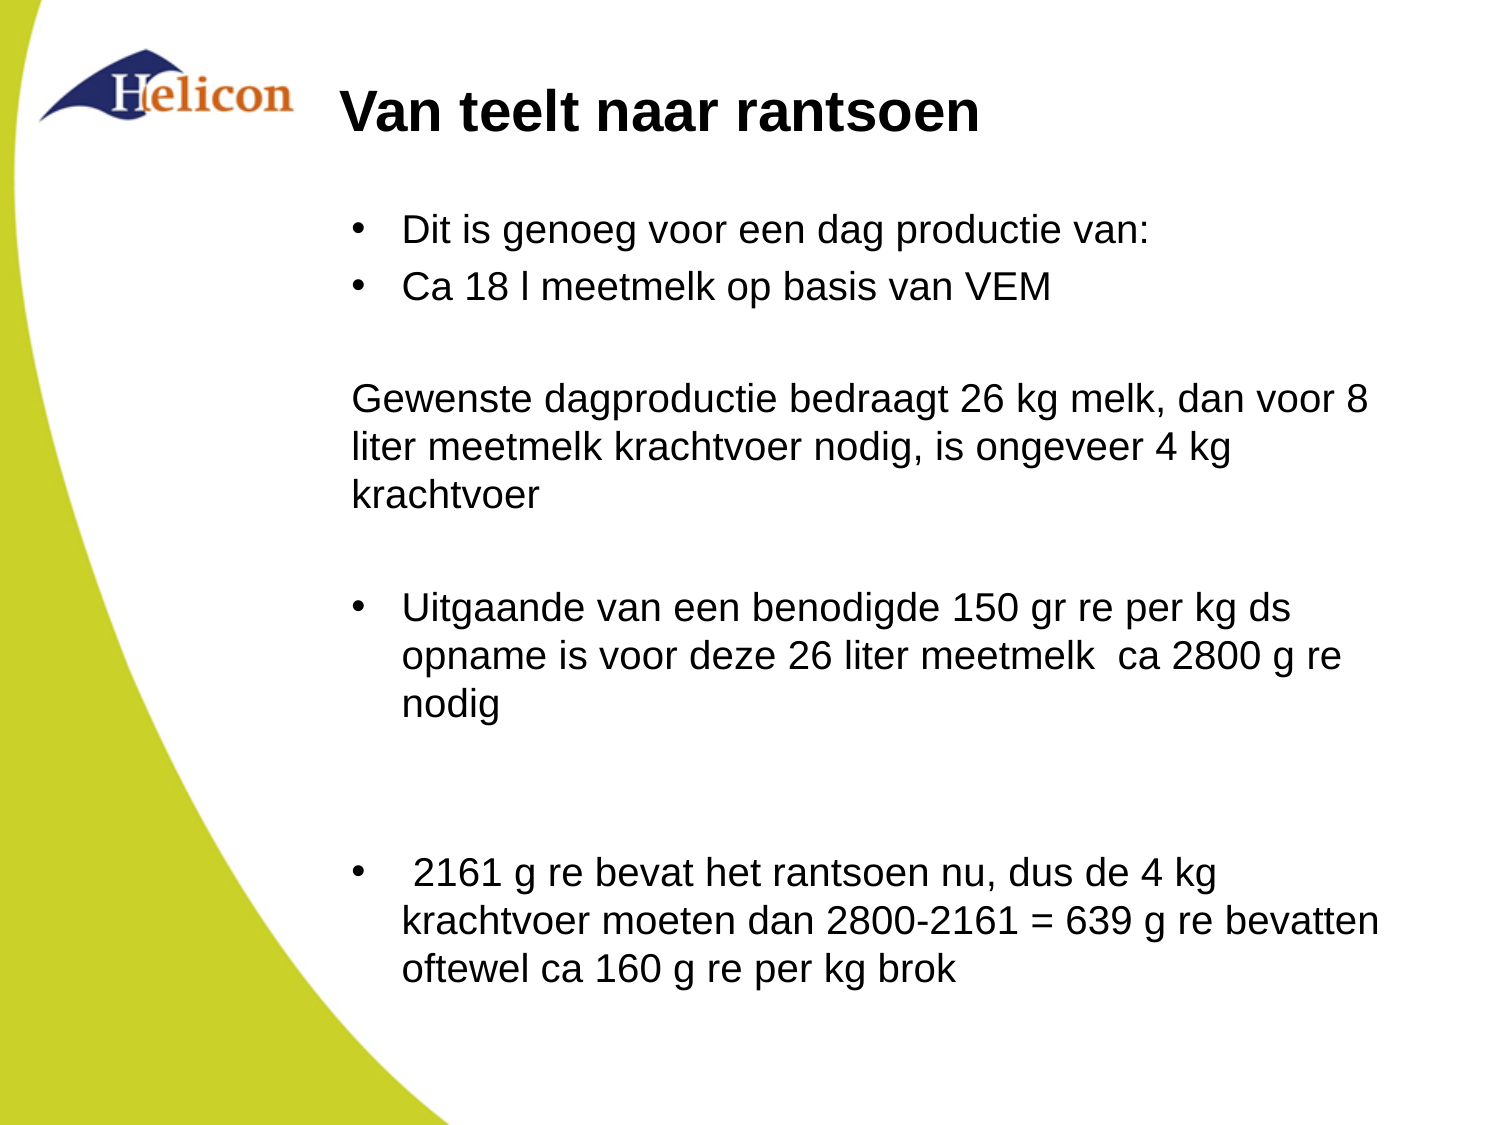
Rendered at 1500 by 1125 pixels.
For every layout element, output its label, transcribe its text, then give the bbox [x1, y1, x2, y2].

title Van teelt naar rantsoen [324, 54, 1415, 161]
list Dit is genoeg voor een dag productie van: Ca 18 l meetmelk op basis van VEM Gewenste dagproductie bedraagt 26 kg melk, dan voor 8 liter meetmelk krachtvoer nodig, is ongeveer 4 kg krachtvoer Uitgaande van een benodigde 150 gr re per kg ds opname is voor deze 26 liter meetmelk ca 2800 g re nodig 2161 g re bevat het rantsoen nu, dus de 4 kg krachtvoer moeten dan 2800-2161 = 639 g re bevatten oftewel ca 160 g re per kg brok [336, 196, 1425, 1005]
picture [0, 0, 1500, 1125]
